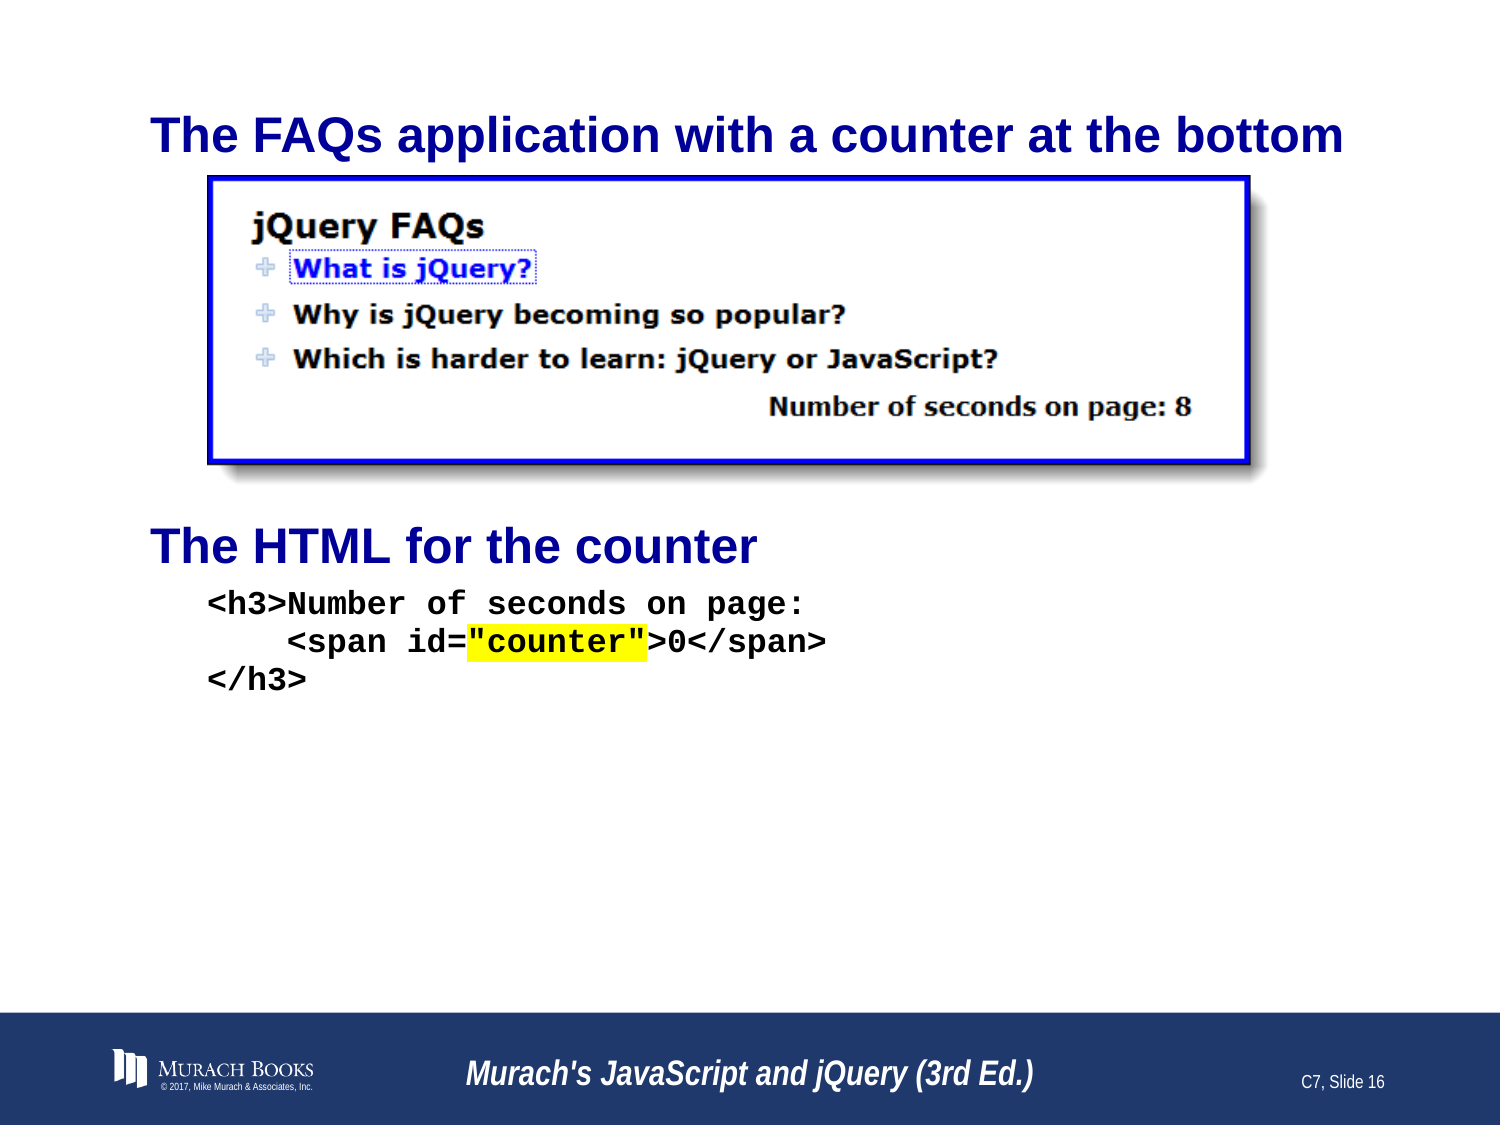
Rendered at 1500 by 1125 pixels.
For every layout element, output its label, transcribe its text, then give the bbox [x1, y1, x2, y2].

footer © 2017, Mike Murach & Associates, Inc. [12, 1025, 463, 1100]
slide_number C7, Slide 16 [1087, 1025, 1400, 1100]
title The FAQs application with a counter at the bottom [150, 102, 1350, 164]
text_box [149, 174, 1350, 700]
slide_number Murach's JavaScript and jQuery (3rd Ed.) [463, 1025, 1050, 1100]
